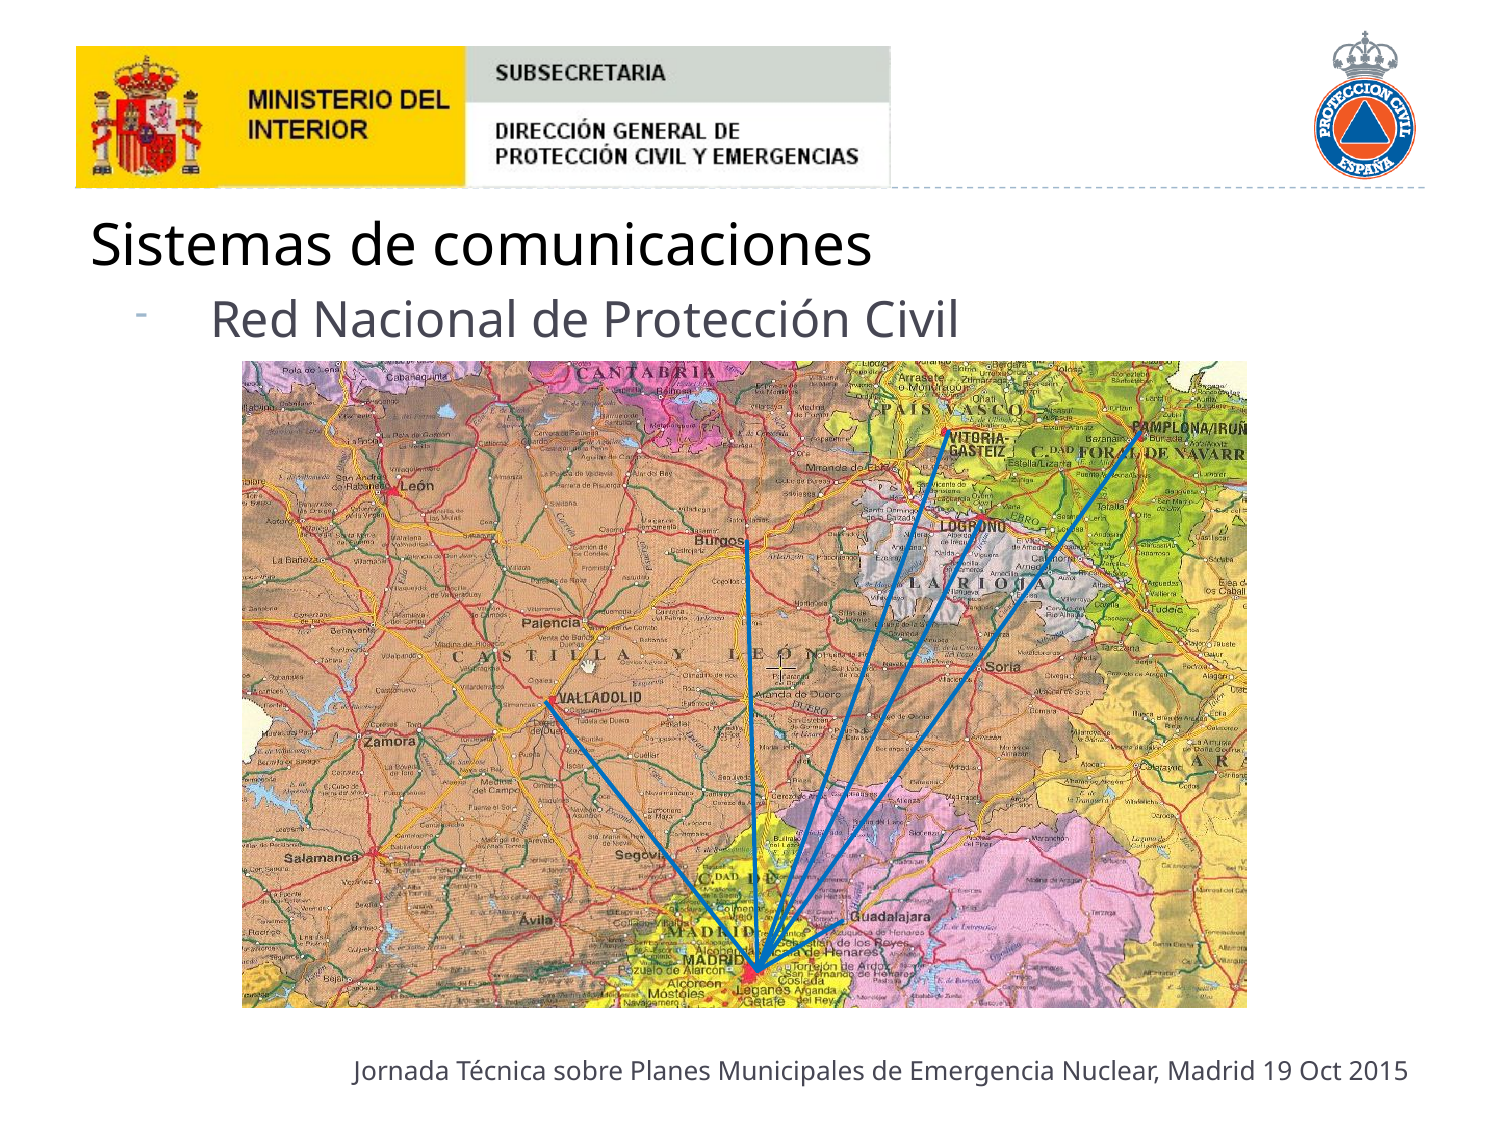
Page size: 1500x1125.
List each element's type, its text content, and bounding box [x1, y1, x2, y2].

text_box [757, 431, 949, 437]
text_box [746, 541, 750, 700]
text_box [761, 432, 1141, 965]
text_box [544, 700, 755, 972]
picture [76, 46, 891, 188]
list Sistemas de comunicaciones Red Nacional de Protección Civil [74, 199, 1426, 1006]
picture [241, 361, 1247, 1009]
picture [1302, 25, 1424, 185]
